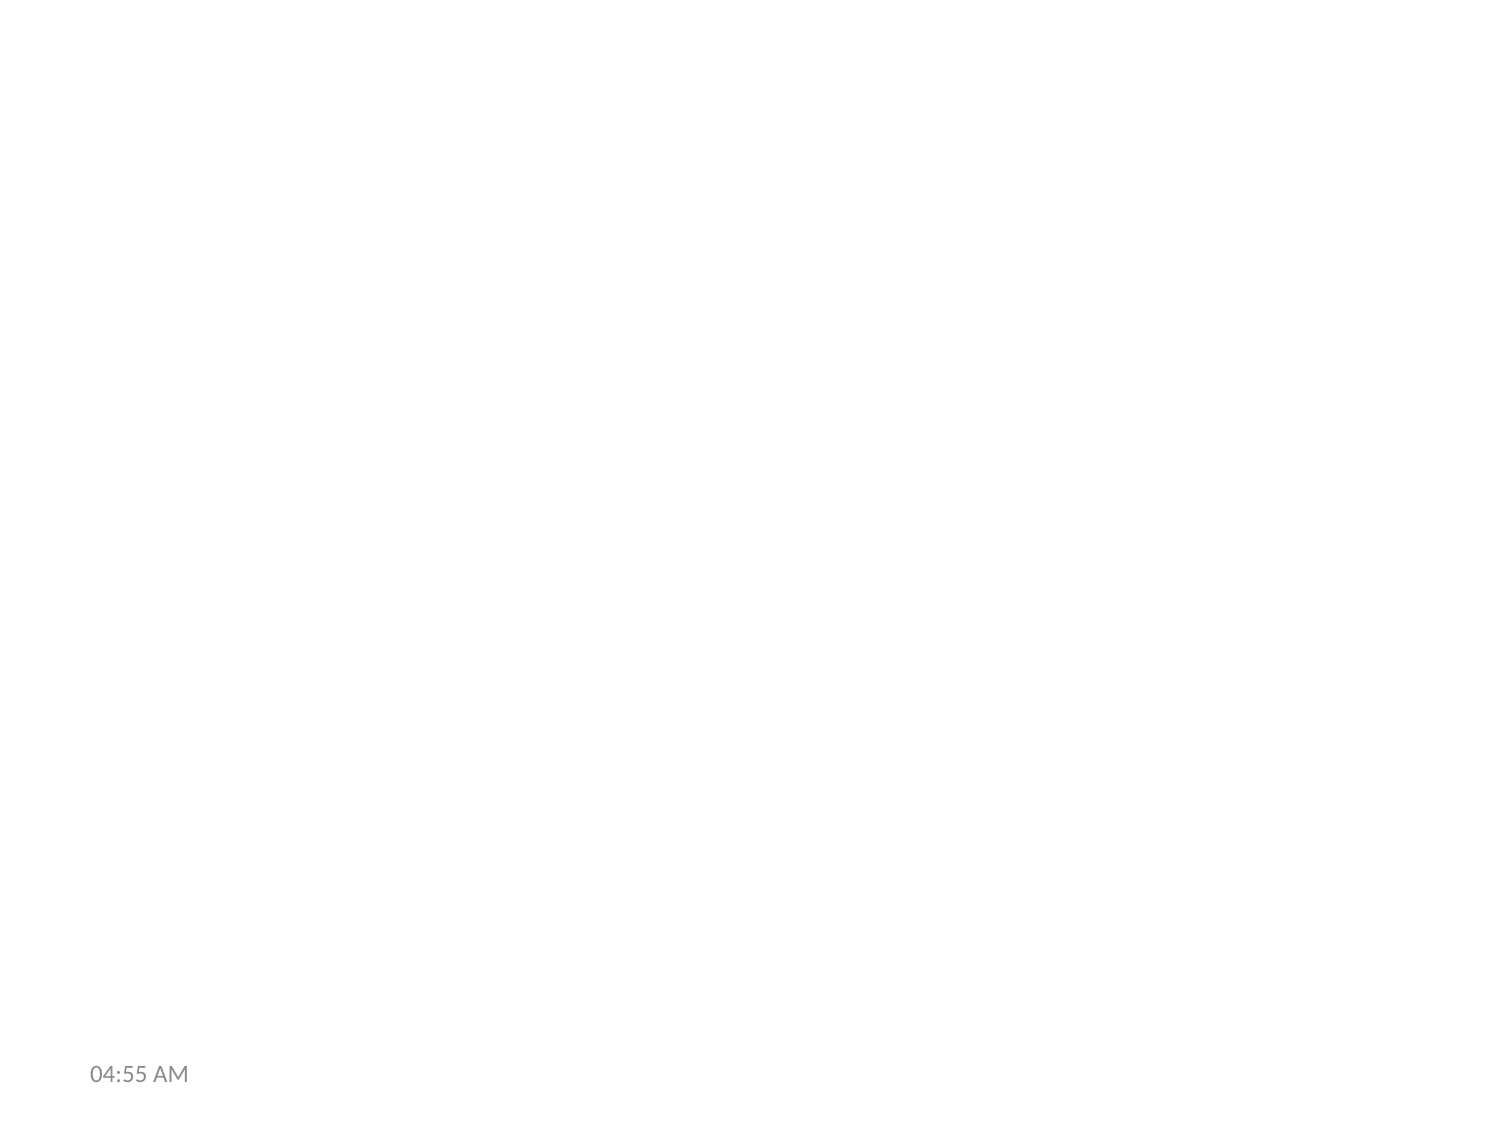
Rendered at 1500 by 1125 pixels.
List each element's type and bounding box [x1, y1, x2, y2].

slide_number [75, 1042, 425, 1103]
